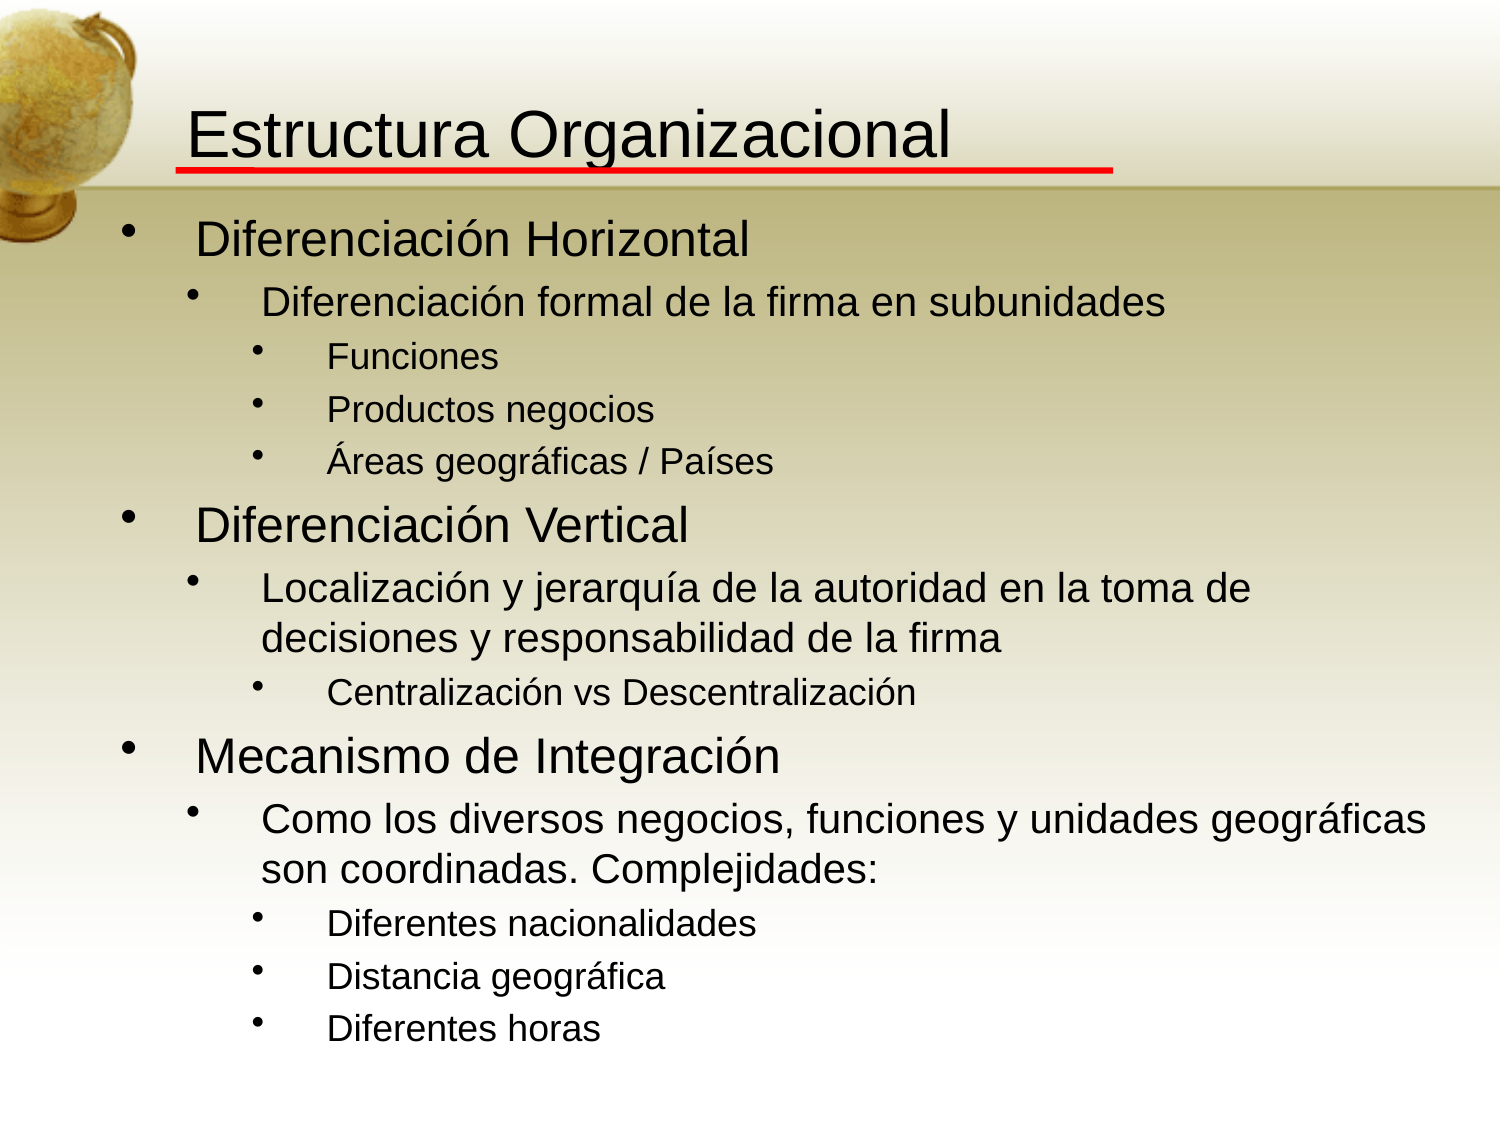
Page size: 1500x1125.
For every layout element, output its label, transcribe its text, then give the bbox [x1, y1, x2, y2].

title Estructura Organizacional [170, 36, 1436, 179]
picture [0, 0, 1500, 1125]
list Diferenciación Horizontal Diferenciación formal de la firma en subunidades Funciones Productos negocios Áreas geográficas / Países Diferenciación Vertical Localización y jerarquía de la autoridad en la toma de decisiones y responsabilidad de la firma Centralización vs Descentralización Mecanismo de Integración Como los diversos negocios, funciones y unidades geográficas son coordinadas. Complejidades: Diferentes nacionalidades Distancia geográfica Diferentes horas [105, 198, 1454, 1032]
